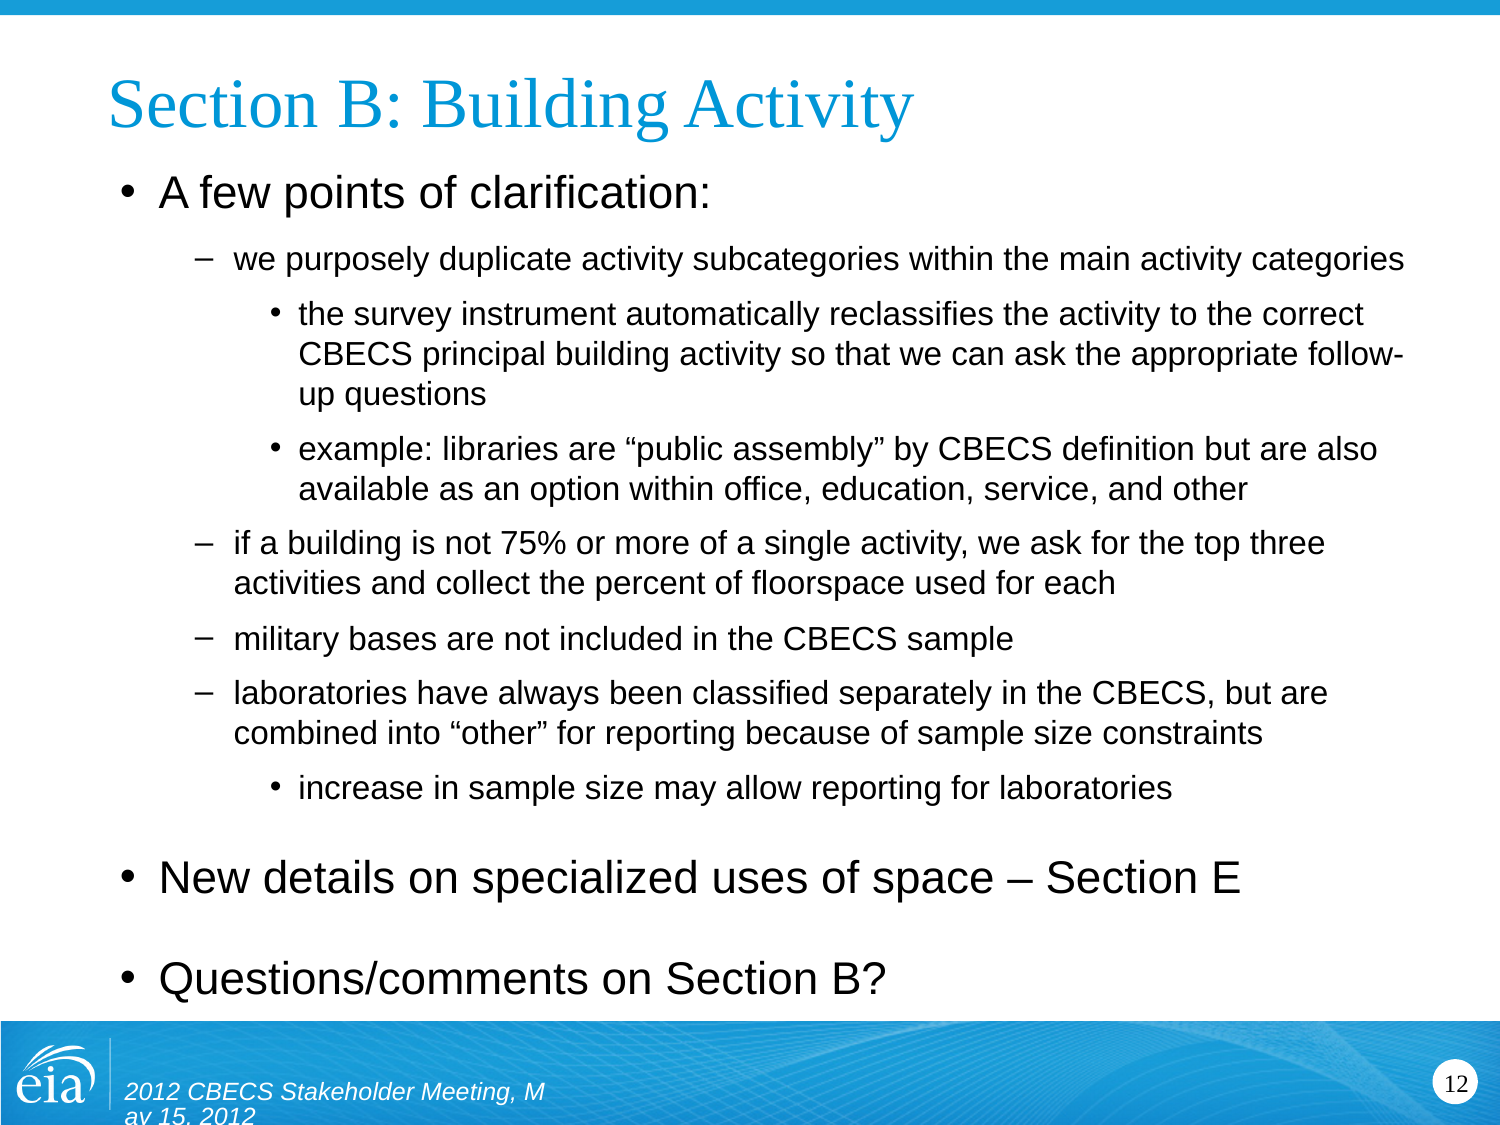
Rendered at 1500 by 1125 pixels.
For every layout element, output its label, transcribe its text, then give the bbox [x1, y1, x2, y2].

footer 2012 CBECS Stakeholder Meeting, May 15, 2012 [109, 1048, 570, 1113]
list A few points of clarification: we purposely duplicate activity subcategories within the main activity categories the survey instrument automatically reclassifies the activity to the correct CBECS principal building activity so that we can ask the appropriate follow-up questions example: libraries are “public assembly” by CBECS definition but are also available as an option within office, education, service, and other if a building is not 75% or more of a single activity, we ask for the top three activities and collect the percent of floorspace used for each military bases are not included in the CBECS sample laboratories have always been classified separately in the CBECS, but are combined into “other” for reporting because of sample size constraints increase in sample size may allow reporting for laboratories New details on specialized uses of space – Section E Questions/comments on Section B? [105, 155, 1425, 909]
title Section B: Building Activity [92, 0, 1413, 149]
slide_number 12 [1425, 1053, 1488, 1113]
picture [2, 1021, 1500, 1125]
